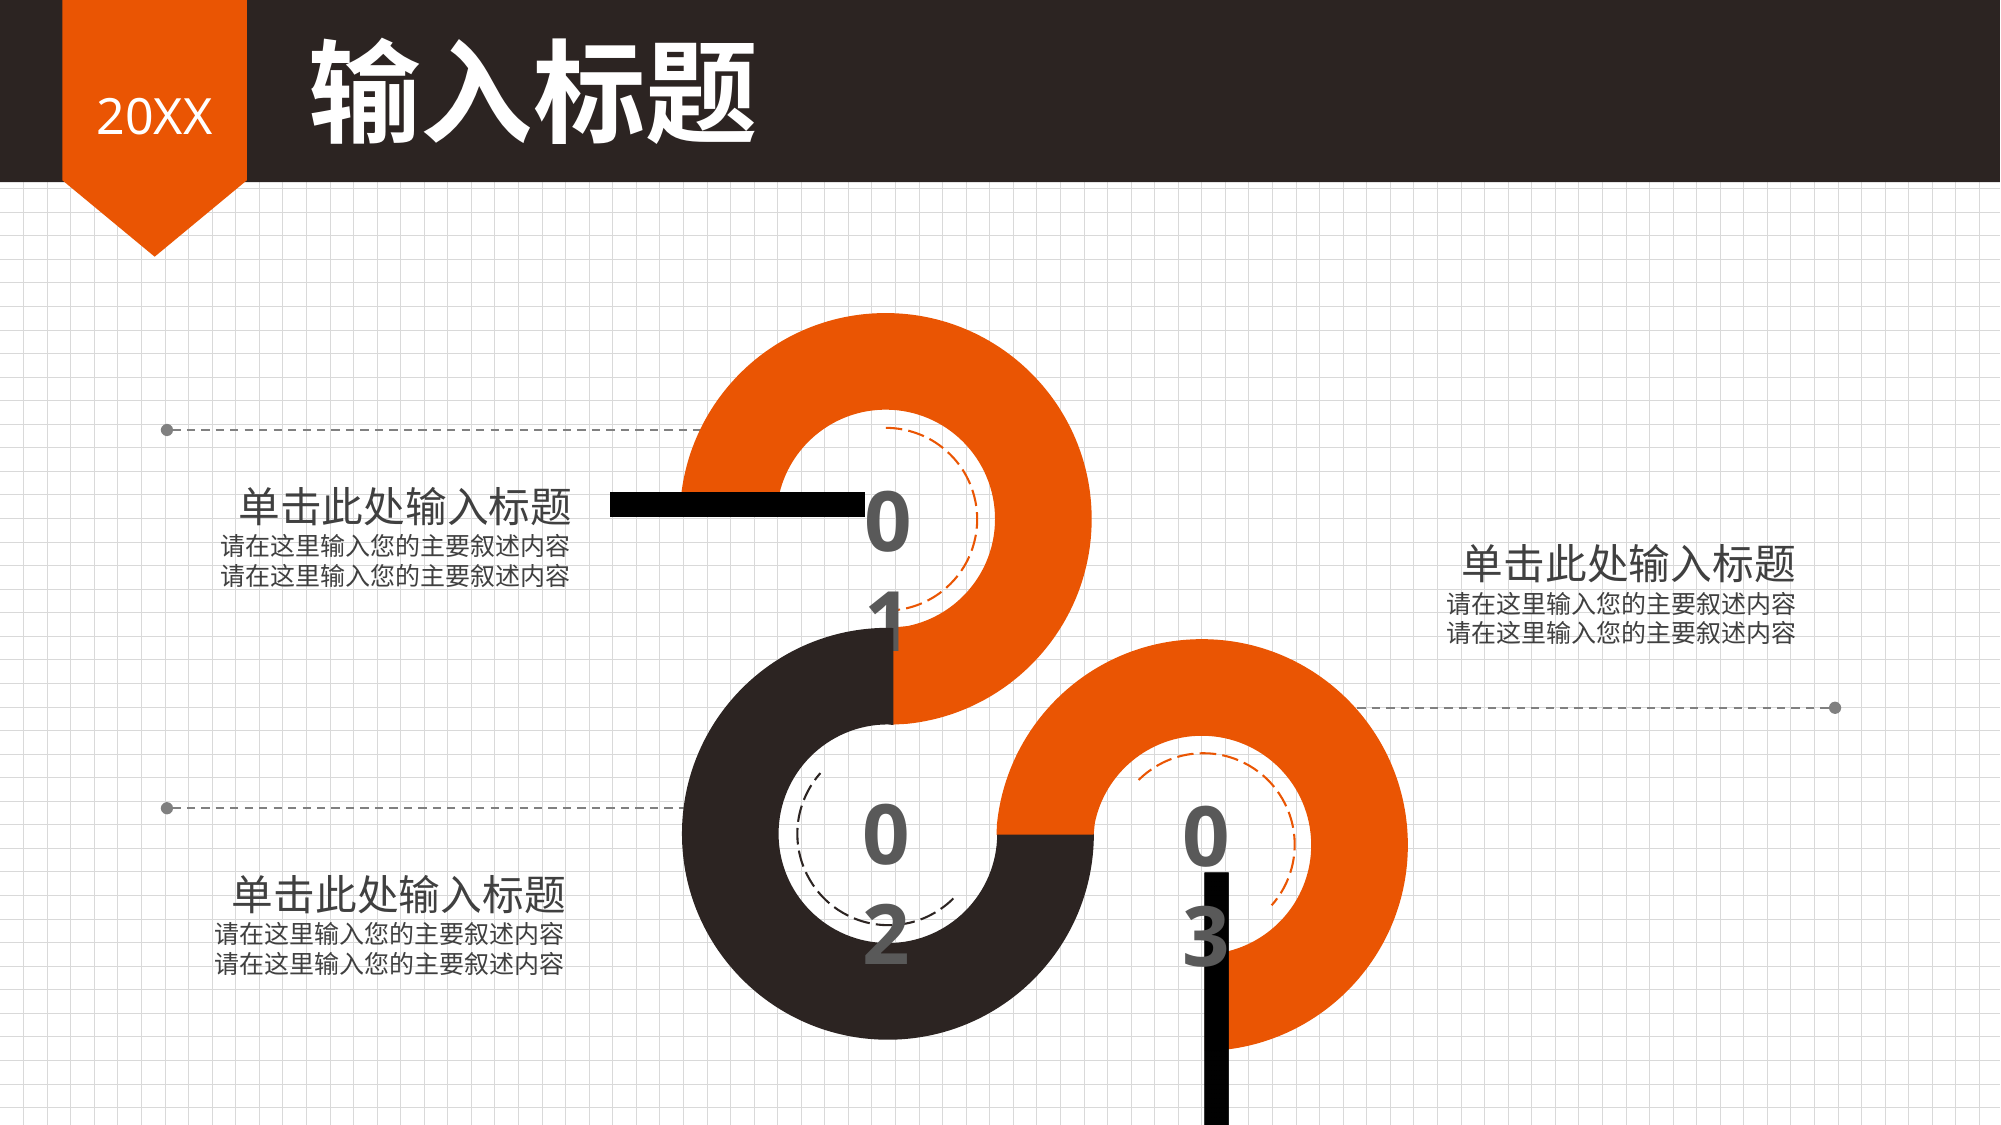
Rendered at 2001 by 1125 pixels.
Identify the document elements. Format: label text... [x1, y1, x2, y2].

text_box [247, 0, 2000, 183]
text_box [610, 313, 1092, 725]
text_box [160, 423, 610, 437]
text_box 输入标题 [296, 16, 992, 163]
text_box 单击此处输入标题 请在这里输入您的主要叙述内容 请在这里输入您的主要叙述内容 [199, 861, 581, 1066]
text_box [0, 0, 62, 183]
text_box [1812, 701, 1842, 714]
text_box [681, 627, 1094, 1040]
text_box 单击此处输入标题 请在这里输入您的主要叙述内容 请在这里输入您的主要叙述内容 [206, 473, 588, 678]
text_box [996, 639, 1408, 1125]
text_box 单击此处输入标题 请在这里输入您的主要叙述内容 请在这里输入您的主要叙述内容 [1431, 530, 1812, 746]
text_box 20XX [81, 77, 228, 152]
text_box [61, 0, 248, 259]
text_box [160, 802, 681, 815]
